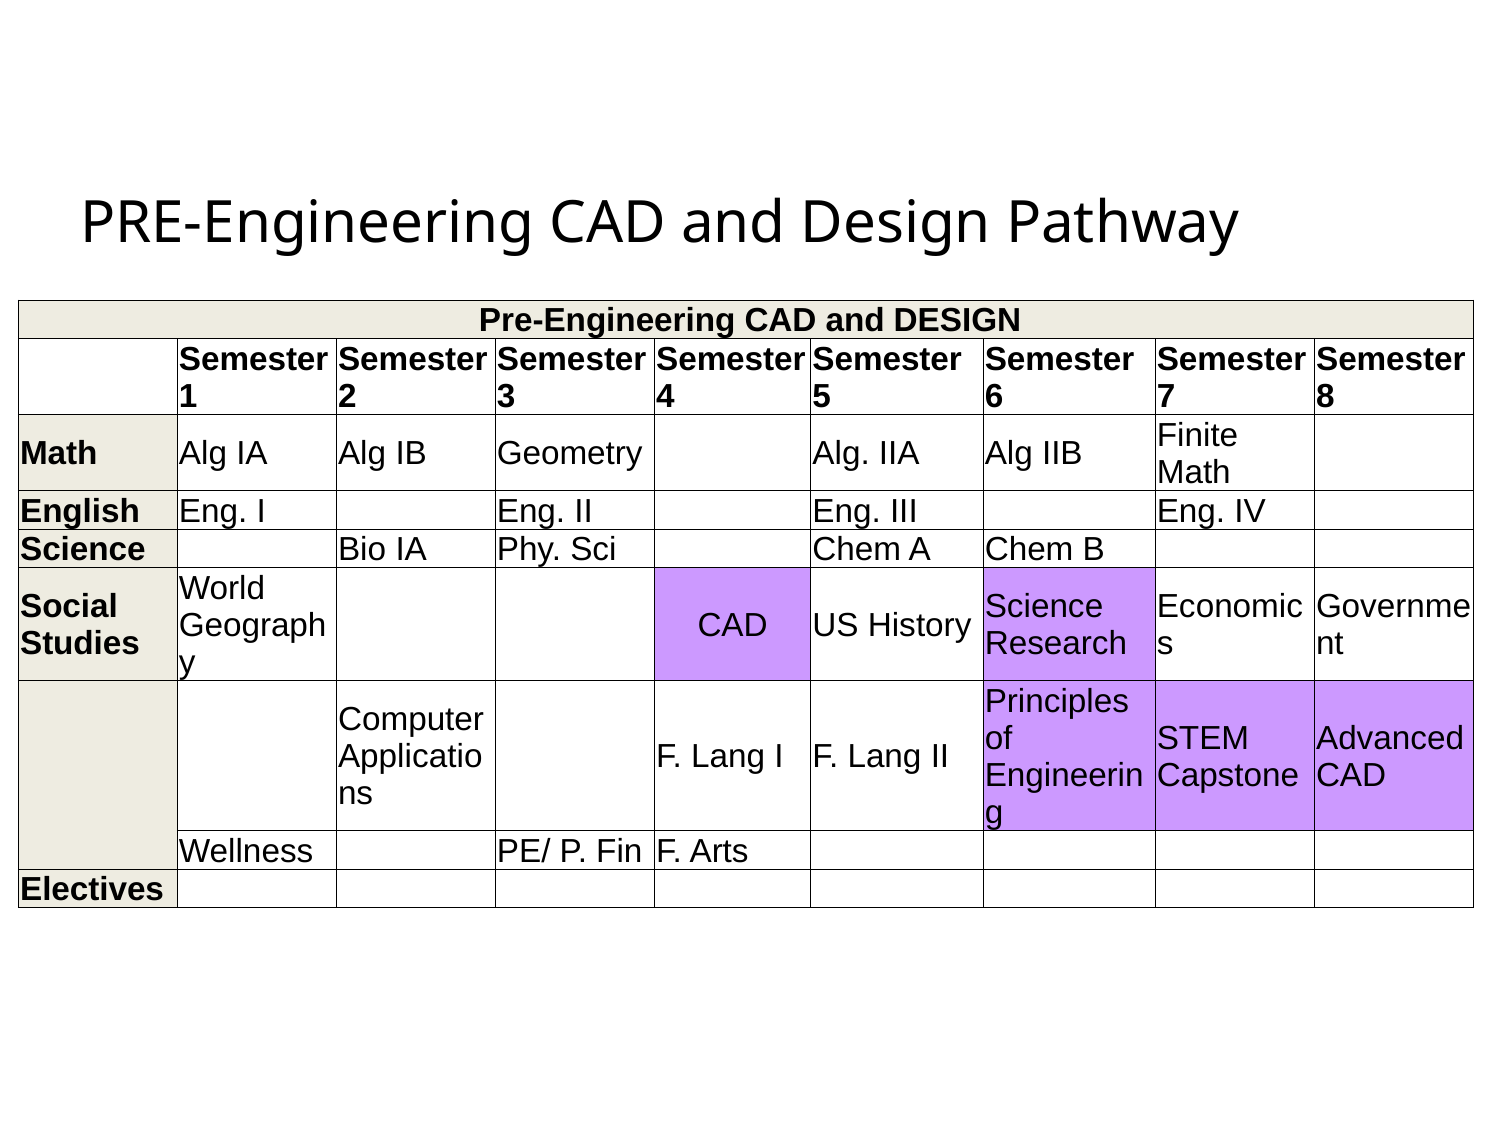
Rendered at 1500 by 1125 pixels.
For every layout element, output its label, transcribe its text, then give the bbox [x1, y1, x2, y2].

table_cell Economics [1156, 568, 1314, 680]
table_cell US History [811, 568, 983, 680]
table_cell Alg IA [178, 415, 336, 490]
text_box PRE-Engineering CAD and Design Pathway [49, 176, 1475, 262]
table_cell F. Lang II [811, 681, 983, 830]
table_cell Math [19, 415, 177, 490]
table_cell [984, 491, 1155, 529]
table_cell Eng. IV [1156, 491, 1314, 529]
table_cell Semester 4 [655, 339, 810, 414]
table_cell [337, 491, 495, 529]
table_cell English [19, 491, 177, 529]
table_cell [655, 530, 810, 567]
table_cell Principles of Engineering [984, 681, 1155, 830]
table_cell Semester 2 [337, 339, 495, 414]
table_cell [496, 681, 654, 830]
table_cell F. Lang I [655, 681, 810, 830]
table_cell [19, 681, 177, 869]
table_cell [1315, 530, 1473, 567]
table_cell Eng. II [496, 491, 654, 529]
table_cell Semester 1 [178, 339, 336, 414]
table_cell Phy. Sci [496, 530, 654, 567]
table_cell [655, 415, 810, 490]
table_cell Chem B [984, 530, 1155, 567]
table_cell Semester 5 [811, 339, 983, 414]
table_cell Alg. IIA [811, 415, 983, 490]
table_cell Semester 3 [496, 339, 654, 414]
table_cell [811, 831, 983, 869]
table_cell [655, 491, 810, 529]
table_cell [496, 568, 654, 680]
table_cell Wellness [178, 831, 336, 869]
table_cell Semester 6 [984, 339, 1155, 414]
table_cell PE/ P. Fin [496, 831, 654, 869]
table_cell Geometry [496, 415, 654, 490]
table_cell Alg IIB [984, 415, 1155, 490]
table_cell [178, 681, 336, 830]
table_cell Government [1315, 568, 1473, 680]
table_cell [1156, 530, 1314, 567]
table_cell Electives [19, 870, 177, 907]
table_cell Advanced CAD [1315, 681, 1473, 830]
table_cell F. Arts [655, 831, 810, 869]
table_header Pre-Engineering CAD and DESIGN [19, 301, 1473, 338]
table_cell [984, 831, 1155, 869]
table_cell Social Studies [19, 568, 177, 680]
table_cell Semester 7 [1156, 339, 1314, 414]
table_cell Semester 8 [1315, 339, 1473, 414]
table_cell STEM Capstone [1156, 681, 1314, 830]
table_cell Chem A [811, 530, 983, 567]
table_cell World Geography [178, 568, 336, 680]
table_cell CAD [655, 568, 810, 680]
table_cell [1156, 870, 1314, 907]
table_cell Science Research [984, 568, 1155, 680]
table_cell [984, 870, 1155, 907]
table_cell [496, 870, 654, 907]
table_cell [19, 339, 177, 414]
table_cell [1315, 870, 1473, 907]
table_cell [337, 870, 495, 907]
table_cell [178, 870, 336, 907]
table_cell Eng. III [811, 491, 983, 529]
table_cell [1315, 831, 1473, 869]
table_cell Alg IB [337, 415, 495, 490]
table_cell Bio IA [337, 530, 495, 567]
table_cell [1156, 831, 1314, 869]
table_cell Computer Applications [337, 681, 495, 830]
table_cell [1315, 491, 1473, 529]
table_cell [655, 870, 810, 907]
table_cell [337, 568, 495, 680]
table_cell Finite Math [1156, 415, 1314, 490]
table_cell Eng. I [178, 491, 336, 529]
table_cell [1315, 415, 1473, 490]
table_cell [337, 831, 495, 869]
table_cell Science [19, 530, 177, 567]
table_cell [178, 530, 336, 567]
table_cell [811, 870, 983, 907]
